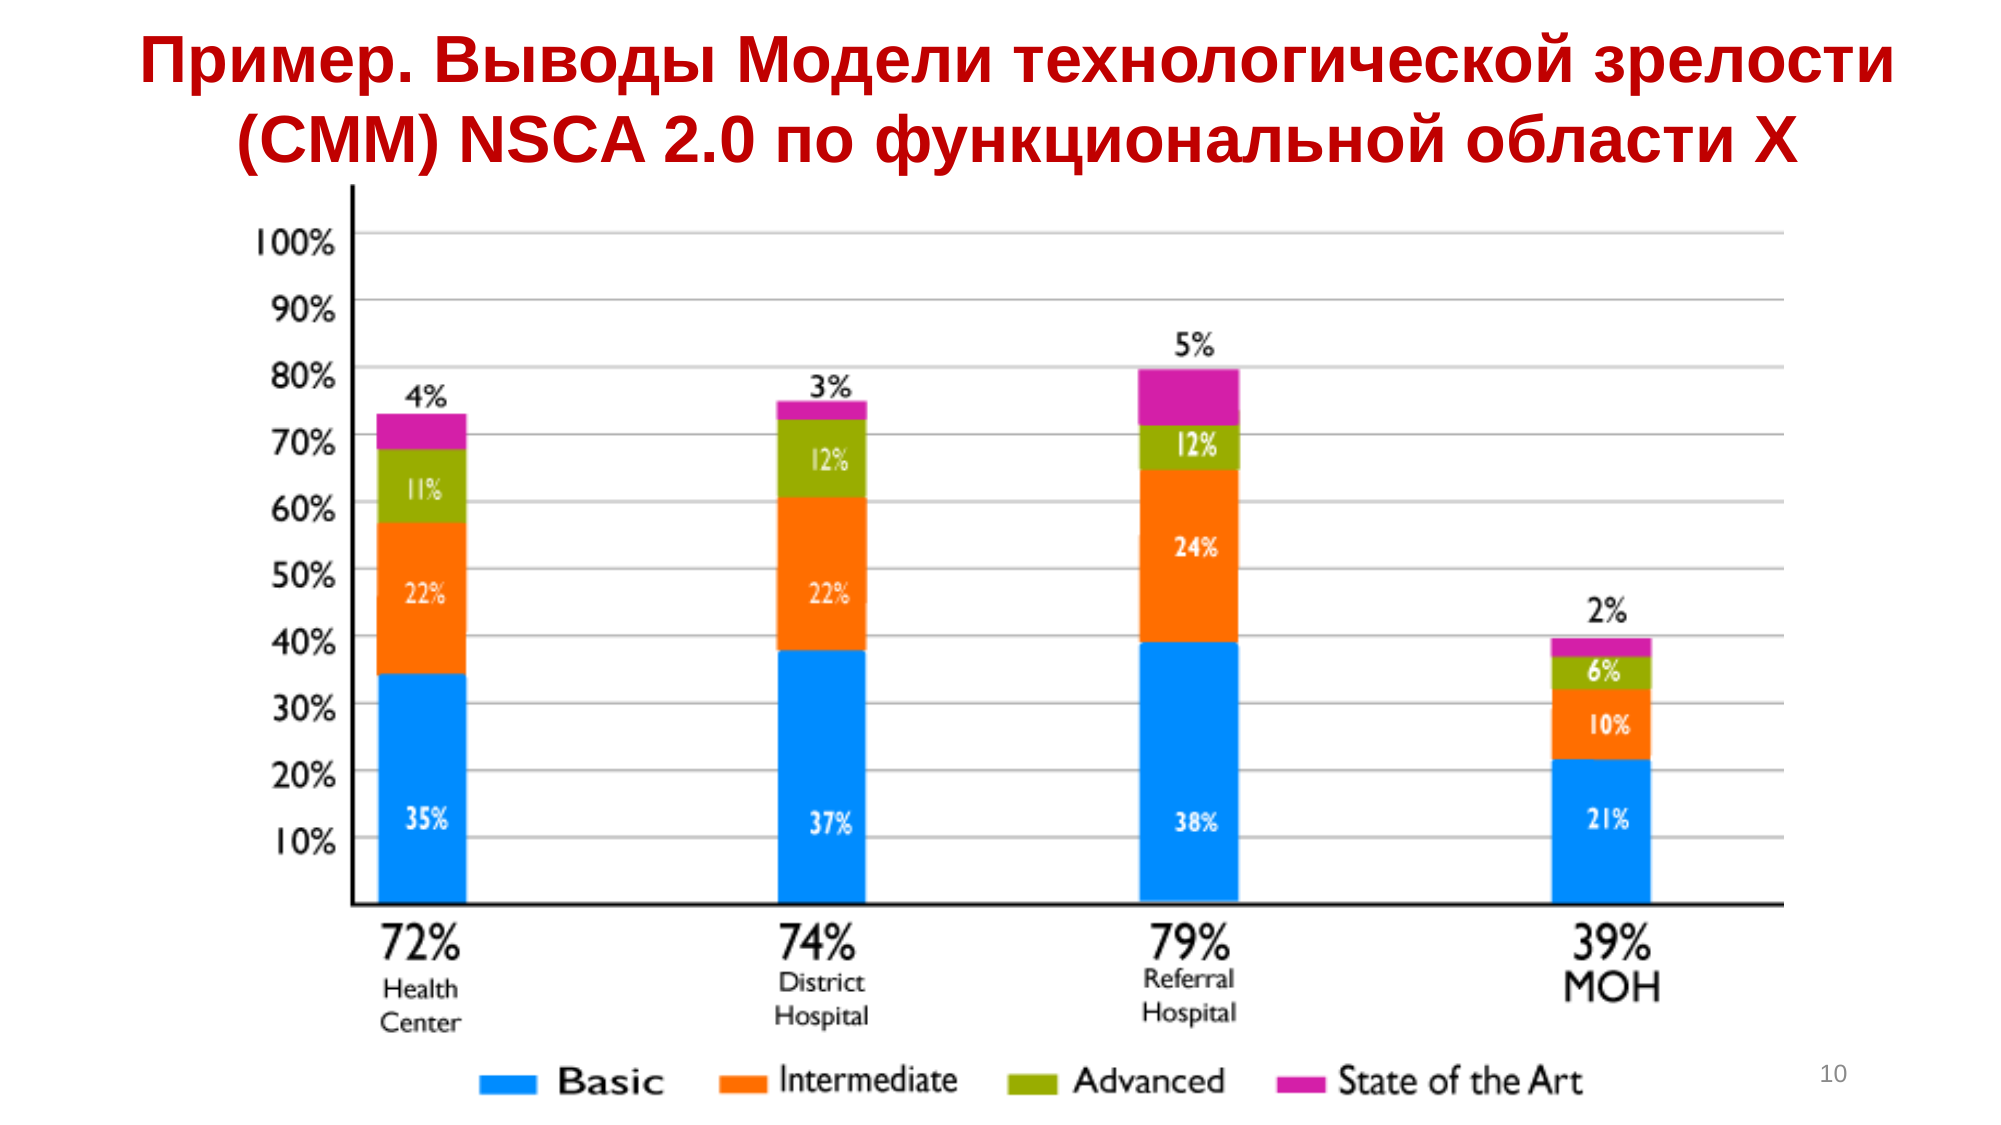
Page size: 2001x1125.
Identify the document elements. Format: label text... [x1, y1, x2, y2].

title Пример. Выводы Модели технологической зрелости (CMM) NSCA 2.0 по функциональной области Х [97, 13, 1941, 179]
picture [194, 184, 1784, 1109]
slide_number 10 [1784, 1042, 1863, 1103]
